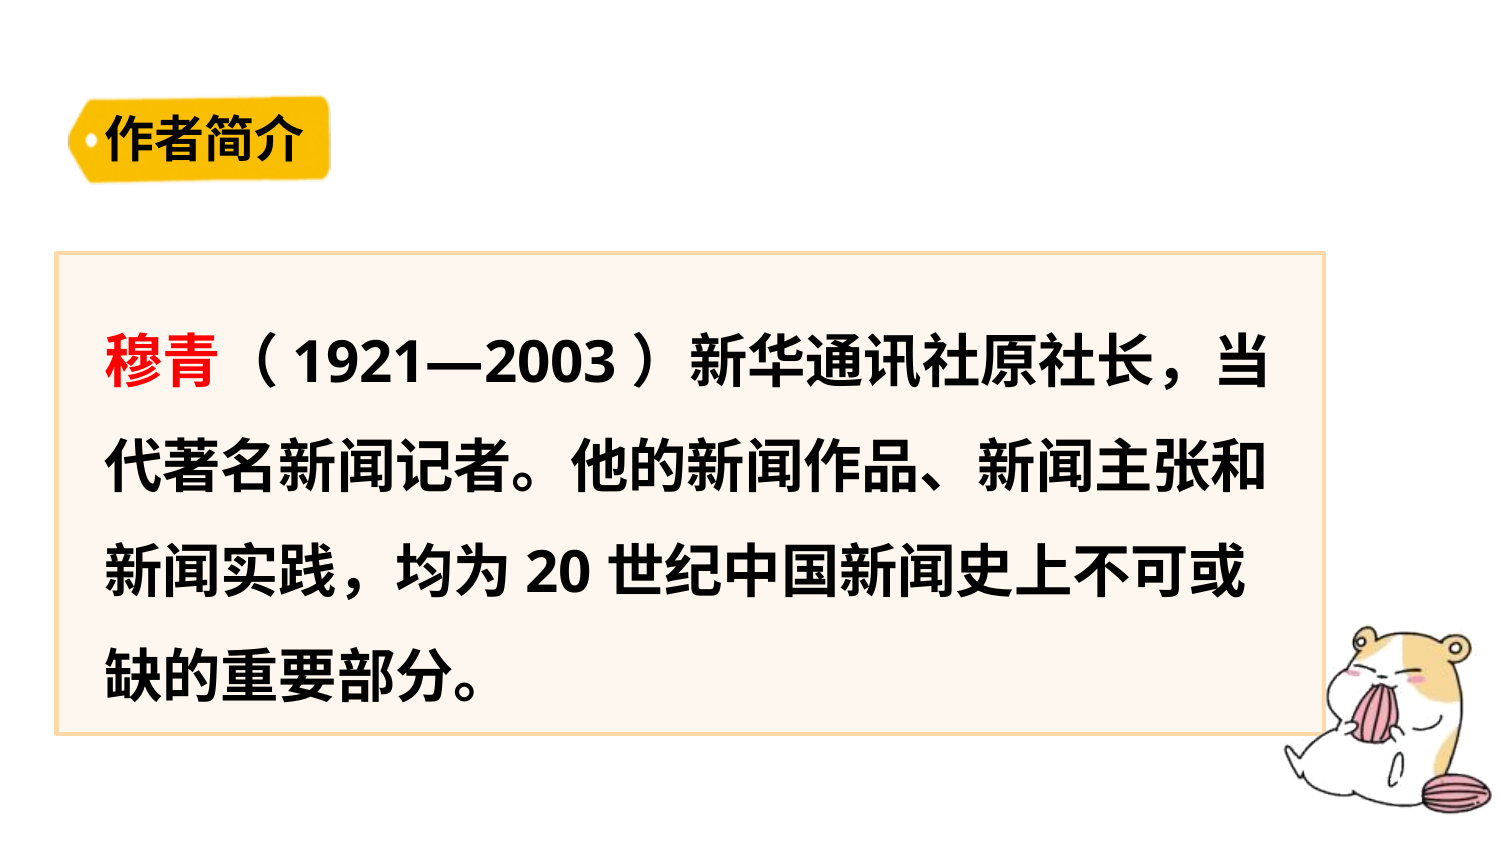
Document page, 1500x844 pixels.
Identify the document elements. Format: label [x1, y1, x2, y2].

picture [1277, 564, 1500, 822]
text_box [56, 252, 1324, 735]
picture [56, 91, 340, 188]
